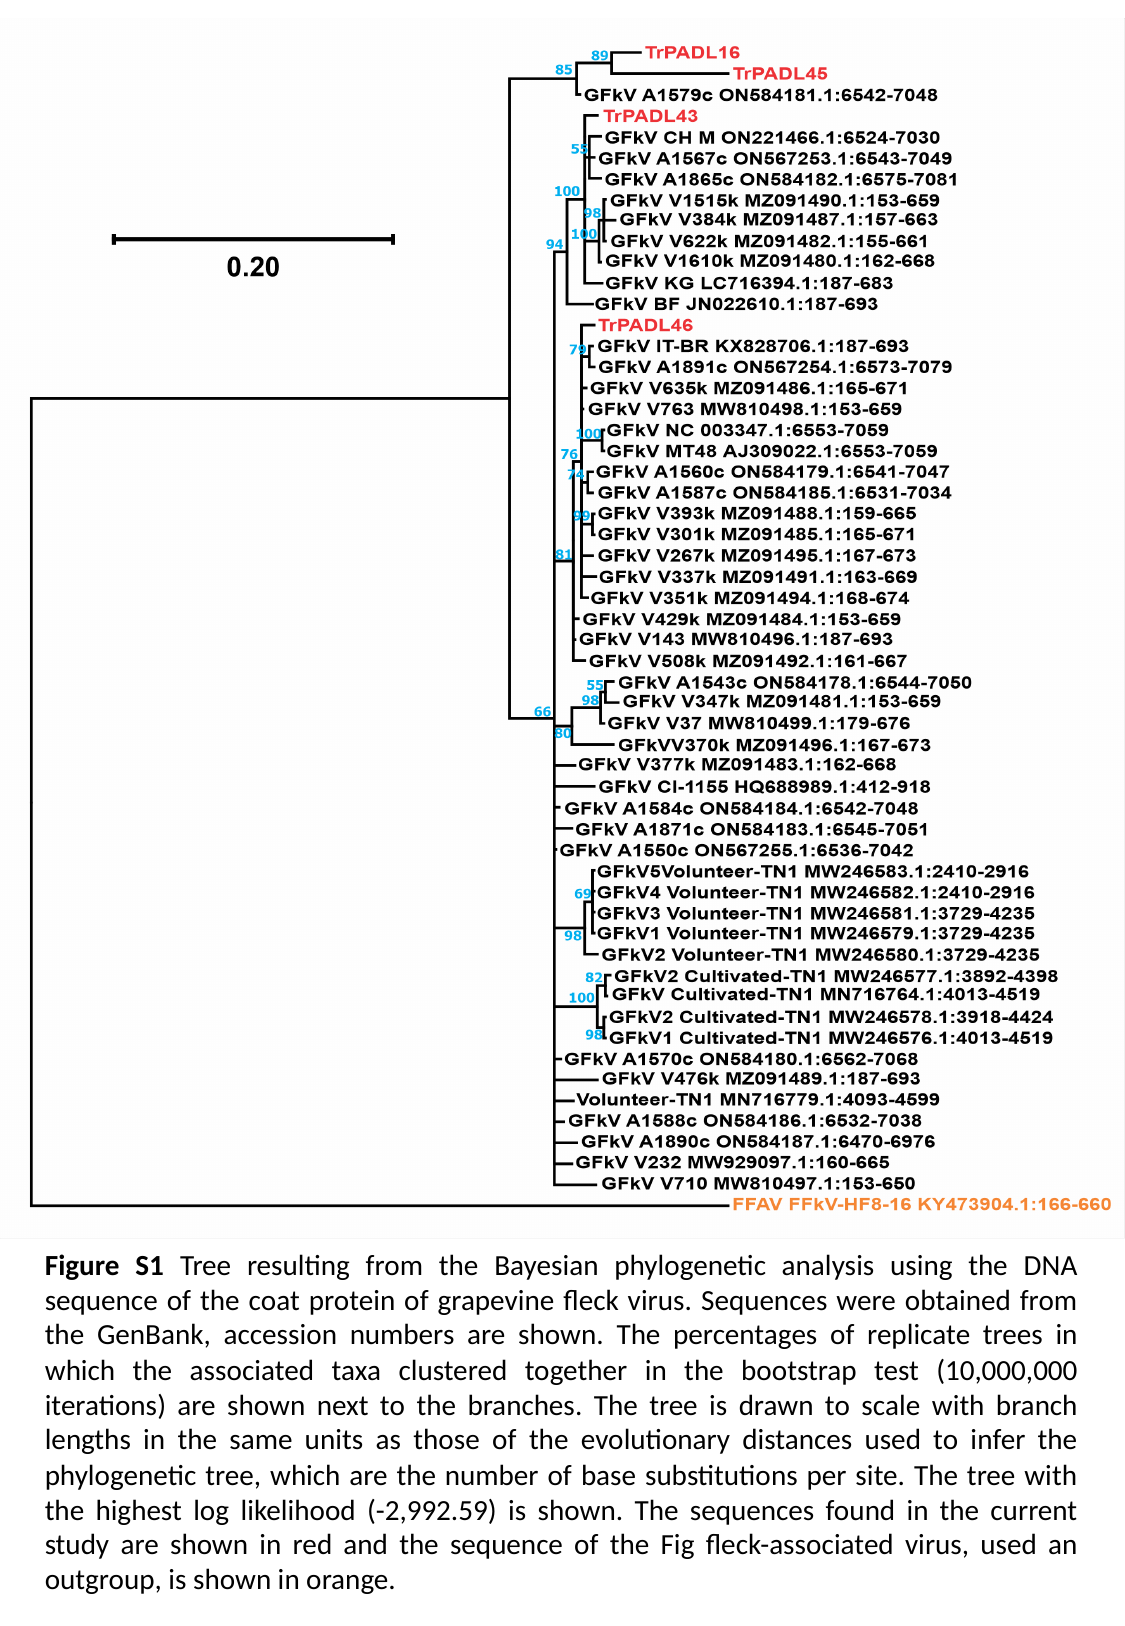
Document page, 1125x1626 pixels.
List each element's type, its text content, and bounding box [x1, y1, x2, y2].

picture [0, 18, 1125, 1239]
text_box Figure S1 Tree resulting from the Bayesian phylogenetic analysis using the DNA sequence of the coat protein of grapevine fleck virus. Sequences were obtained from the GenBank, accession numbers are shown. The percentages of replicate trees in which the associated taxa clustered together in the bootstrap test (10,000,000 iterations) are shown next to the branches. The tree is drawn to scale with branch lengths in the same units as those of the evolutionary distances used to infer the phylogenetic tree, which are the number of base substitutions per site. The tree with the highest log likelihood (-2,992.59) is shown. The sequences found in the current study are shown in red and the sequence of the Fig fleck-associated virus, used an outgroup, is shown in orange. [30, 1239, 1094, 1603]
